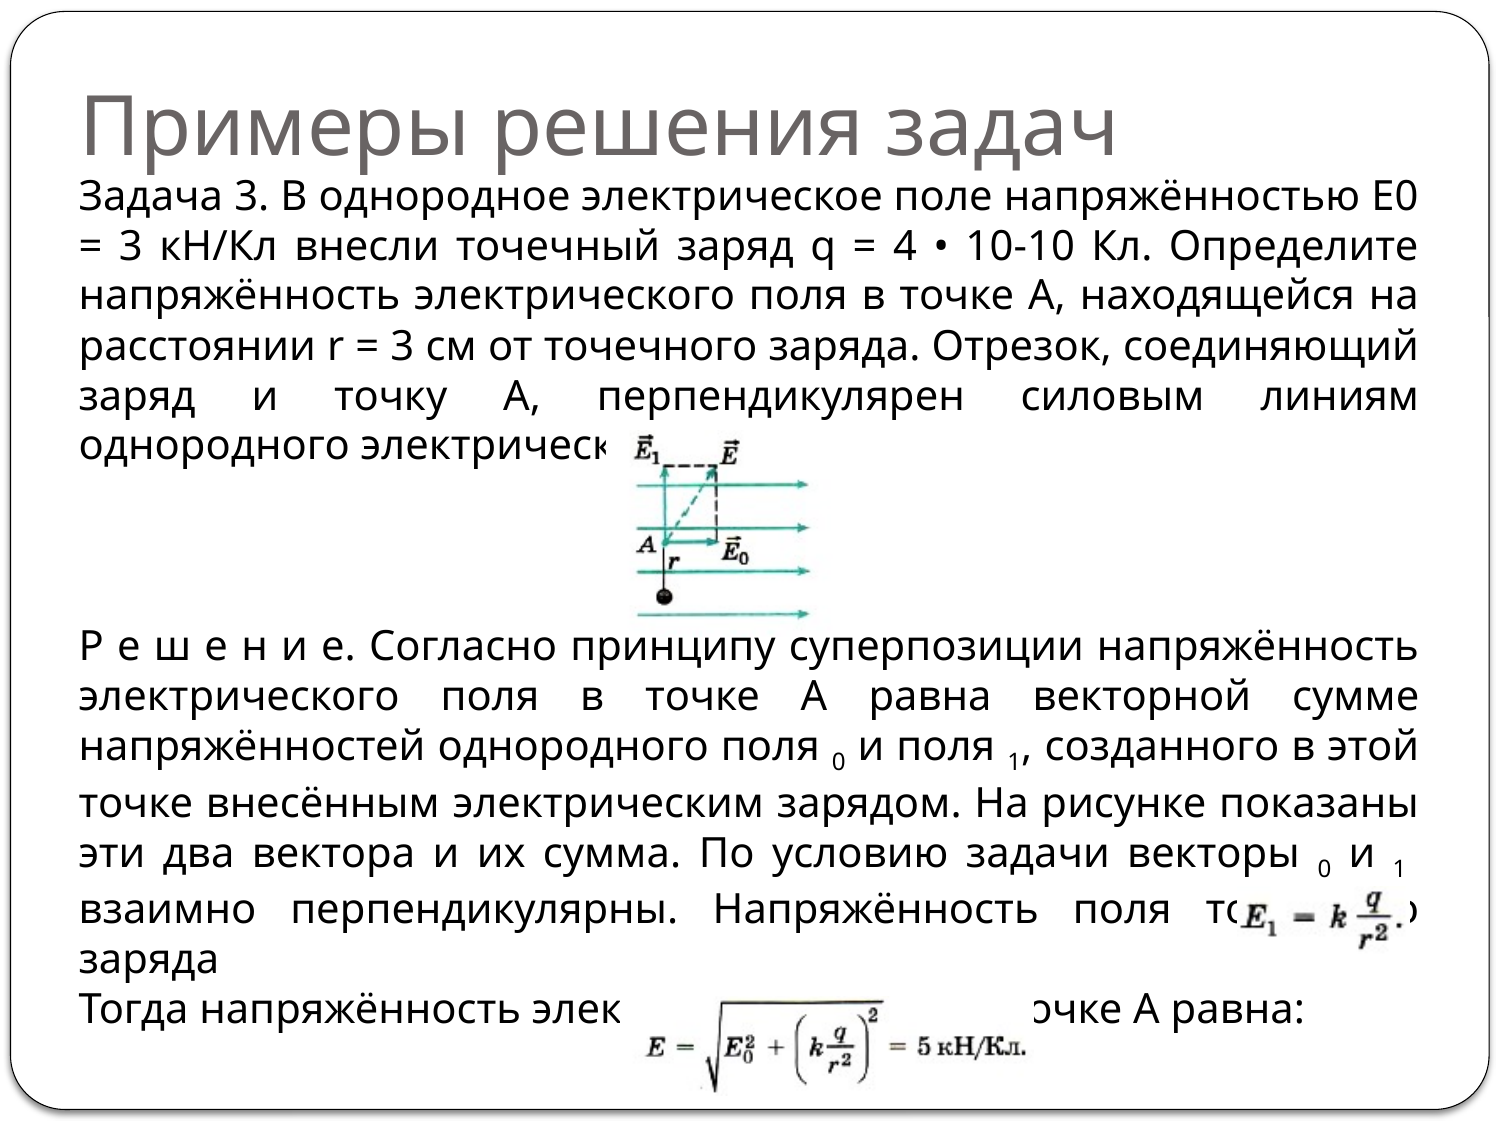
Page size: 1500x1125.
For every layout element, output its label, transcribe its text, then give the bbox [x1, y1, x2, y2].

title Примеры решения задач [64, 0, 1415, 188]
picture [1237, 886, 1410, 960]
picture [605, 430, 892, 637]
picture [619, 995, 1034, 1096]
